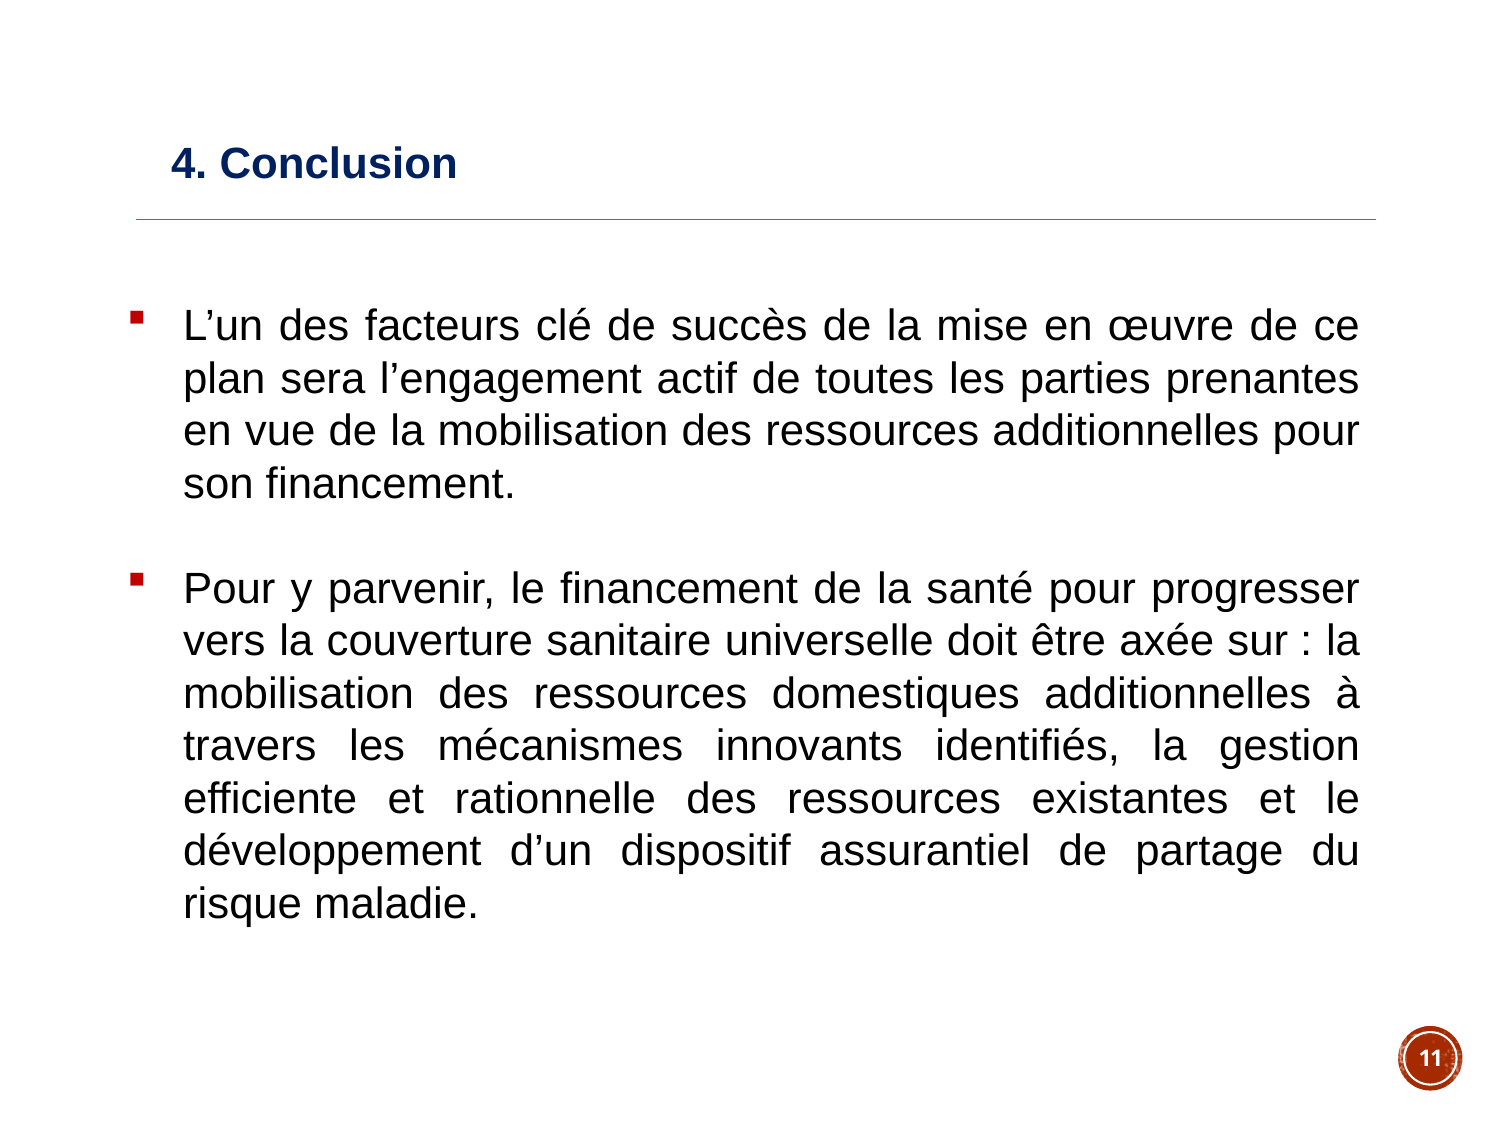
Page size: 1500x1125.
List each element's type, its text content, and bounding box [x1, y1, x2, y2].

text_box L’un des facteurs clé de succès de la mise en œuvre de ce plan sera l’engagement actif de toutes les parties prenantes en vue de la mobilisation des ressources additionnelles pour son financement. Pour y parvenir, le financement de la santé pour progresser vers la couverture sanitaire universelle doit être axée sur : la mobilisation des ressources domestiques additionnelles à travers les mécanismes innovants identifiés, la gestion efficiente et rationnelle des ressources existantes et le développement d’un dispositif assurantiel de partage du risque maladie. [112, 289, 1376, 1040]
slide_number 11 [1391, 1028, 1471, 1089]
title 4. Conclusion [155, 114, 1436, 220]
